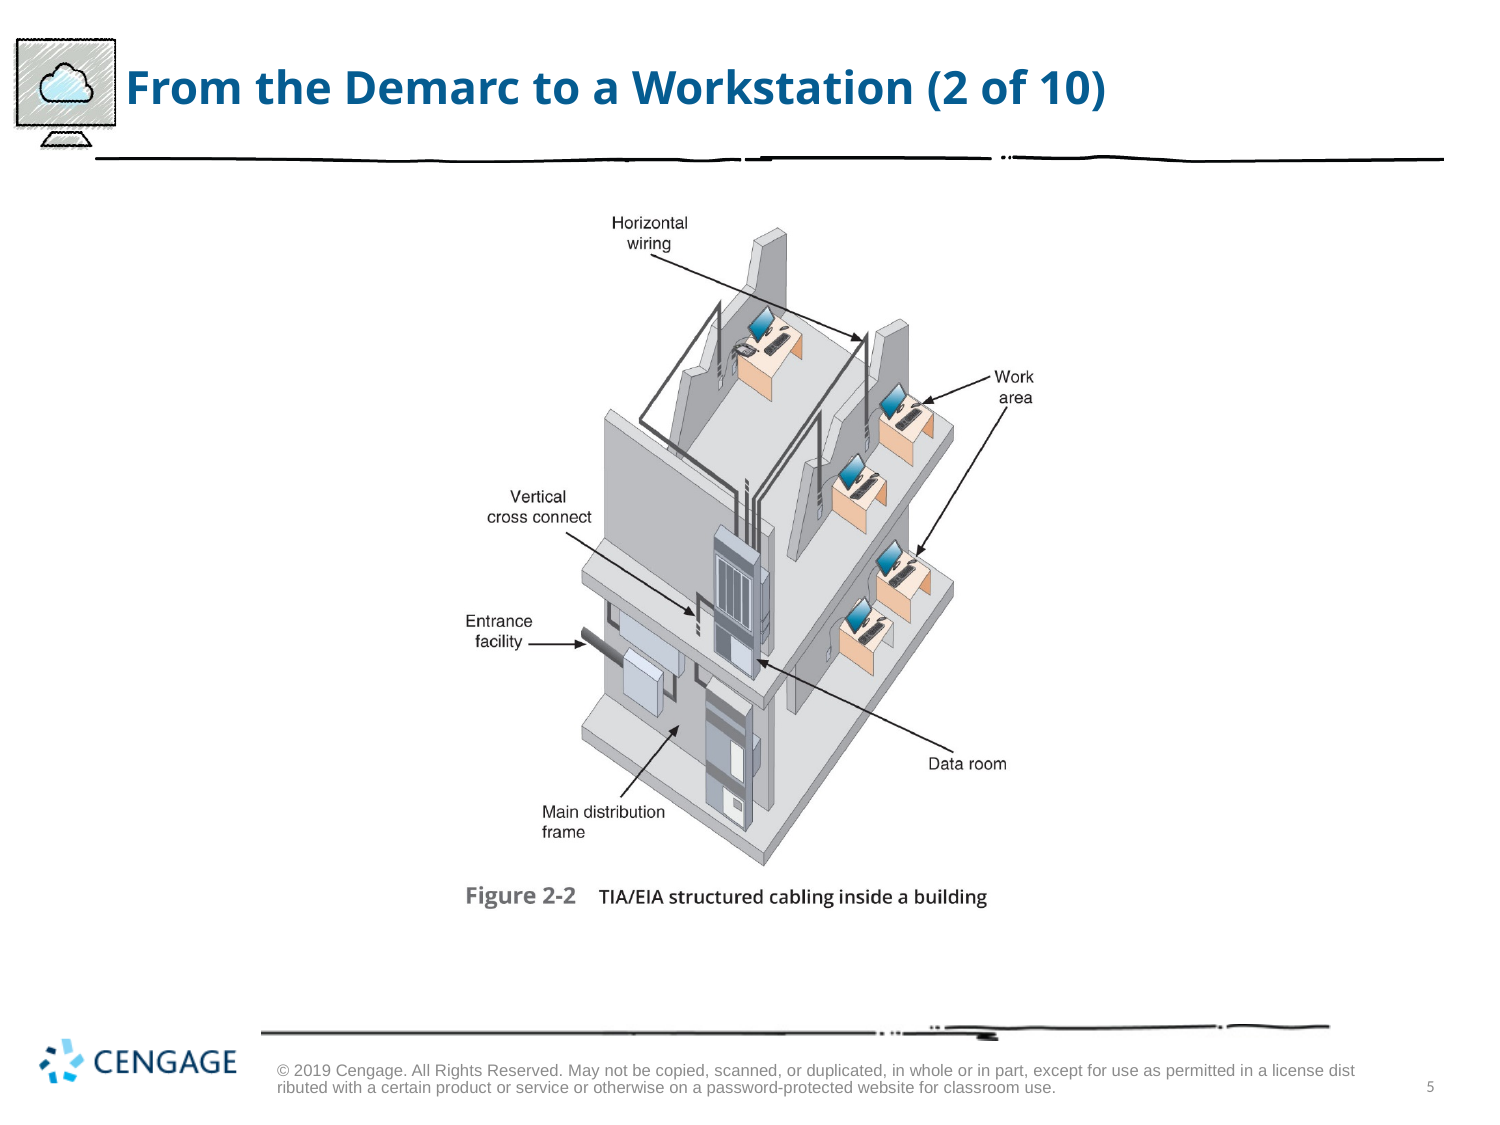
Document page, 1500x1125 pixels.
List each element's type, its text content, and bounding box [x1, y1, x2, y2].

title From the Demarc to a Workstation (2 of 10) [125, 66, 1442, 116]
picture [464, 214, 1036, 911]
picture [95, 155, 1444, 163]
footer © 2019 Cengage. All Rights Reserved. May not be copied, scanned, or duplicated, in whole or in part, except for use as permitted in a license distributed with a certain product or service or otherwise on a password-protected website for classroom use. [262, 1050, 1375, 1091]
picture [13, 36, 117, 151]
picture [261, 1024, 1331, 1041]
picture [19, 1025, 249, 1096]
